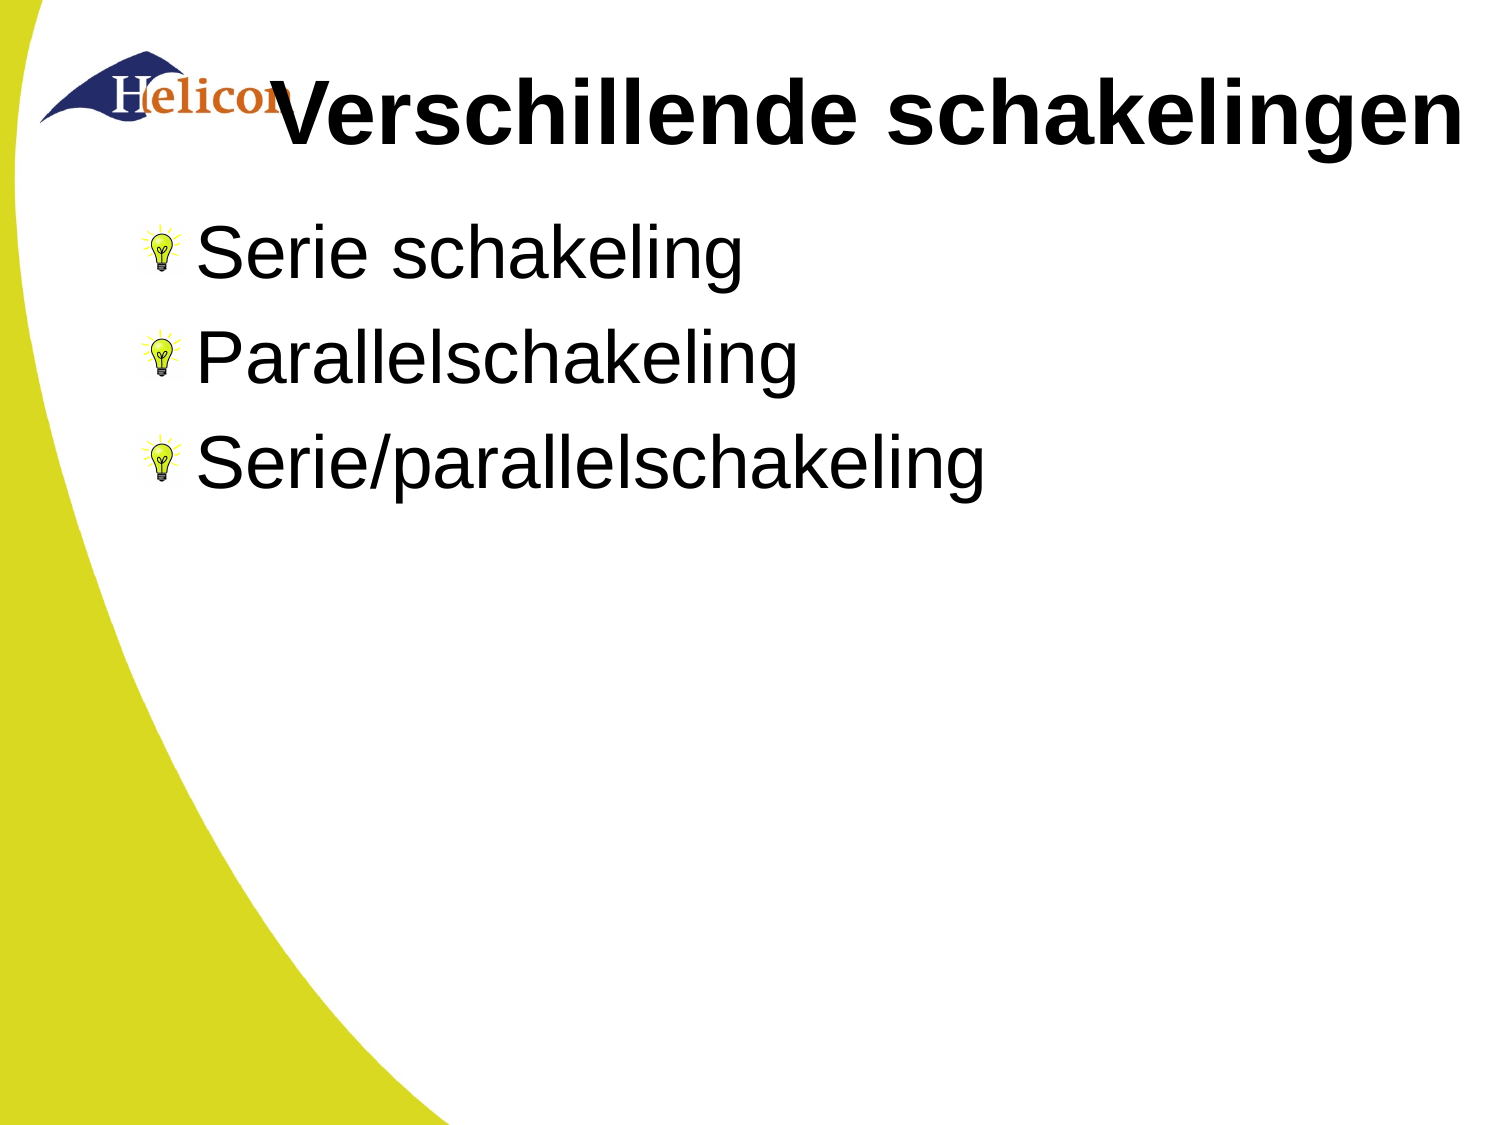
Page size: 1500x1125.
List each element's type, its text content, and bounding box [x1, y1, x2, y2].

list Serie schakeling Parallelschakeling Serie/parallelschakeling [123, 196, 1425, 1094]
picture [0, 0, 1500, 1125]
title Verschillende schakelingen [253, 54, 1483, 161]
